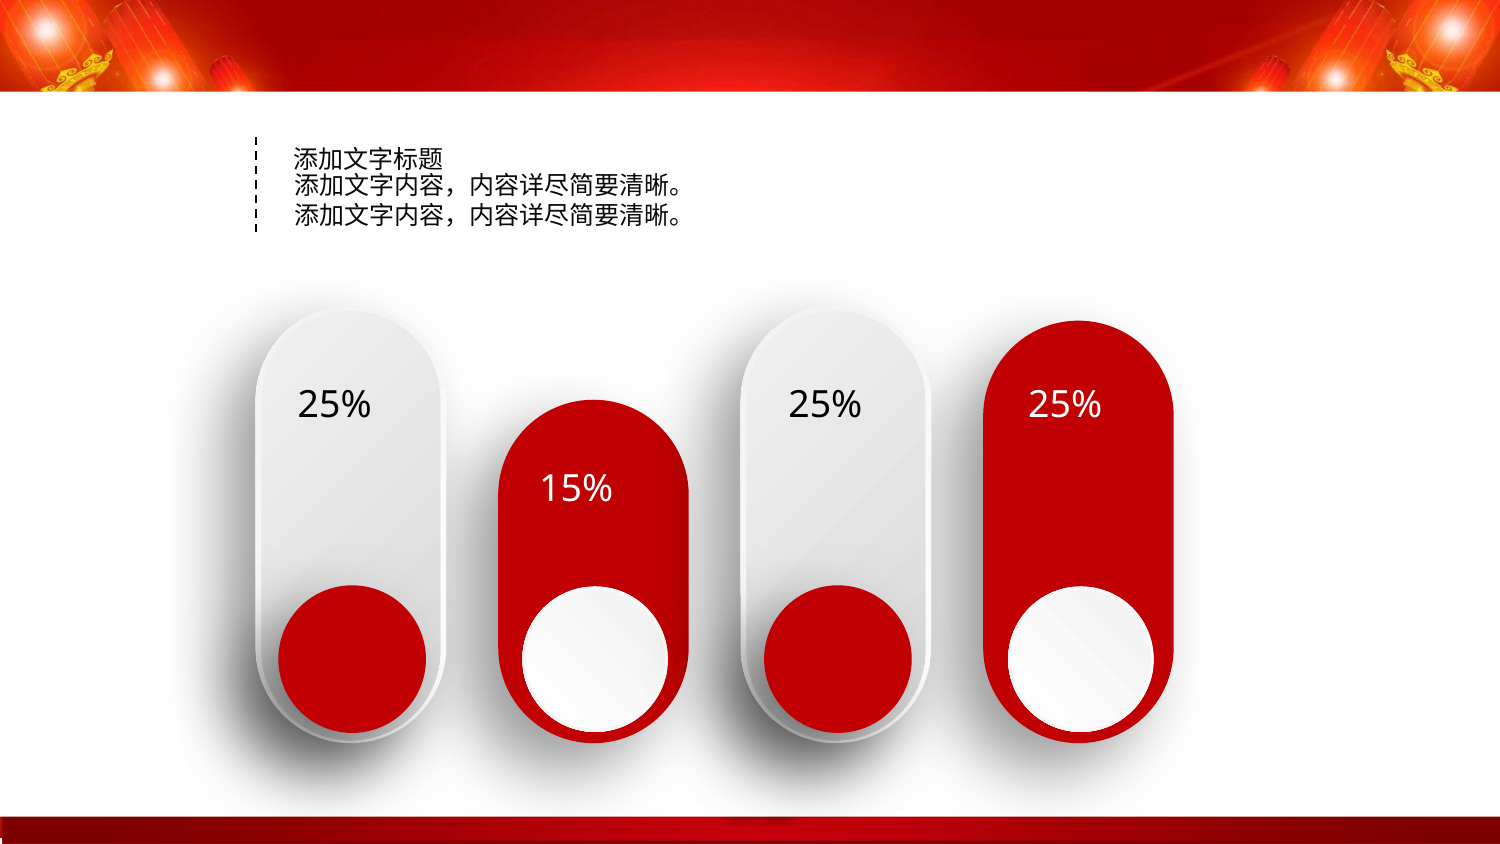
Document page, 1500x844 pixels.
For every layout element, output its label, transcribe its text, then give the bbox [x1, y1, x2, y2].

text_box 添加文字标题 [278, 135, 459, 181]
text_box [740, 305, 932, 744]
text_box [1007, 586, 1154, 733]
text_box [255, 305, 447, 744]
text_box [1044, 739, 1113, 746]
text_box [559, 739, 628, 746]
text_box [496, 397, 666, 709]
picture [0, 0, 1500, 91]
text_box 添加文字内容，内容详尽简要清晰。 添加文字内容，内容详尽简要清晰。 [279, 161, 710, 237]
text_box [522, 586, 669, 733]
text_box [981, 318, 1176, 709]
text_box 15% [524, 456, 629, 517]
picture [0, 817, 1500, 844]
text_box 25% [1013, 372, 1118, 433]
